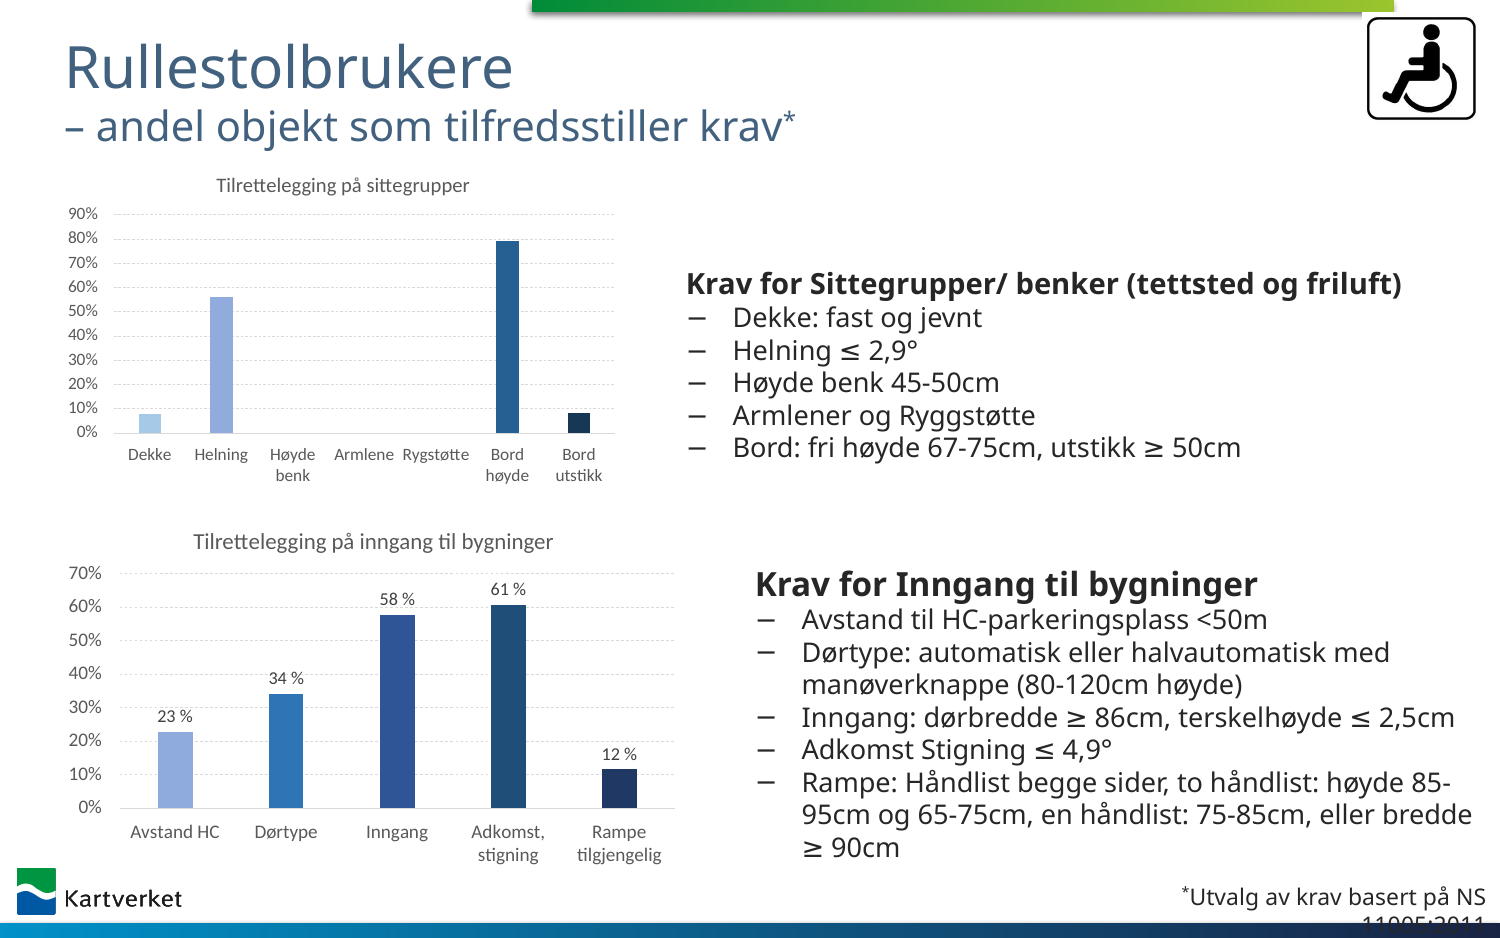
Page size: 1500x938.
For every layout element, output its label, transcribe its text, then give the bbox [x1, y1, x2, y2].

text_box Rullestolbrukere – andel objekt som tilfredsstiller krav* [49, 25, 1431, 158]
picture [62, 520, 686, 874]
text_box Krav for Inngang til bygninger Avstand til HC-parkeringsplass <50m Dørtype: automatisk eller halvautomatisk med manøverknappe (80-120cm høyde) Inngang: dørbredde ≥ 86cm, terskelhøyde ≤ 2,5cm Adkomst Stigning ≤ 4,9° Rampe: Håndlist begge sider, to håndlist: høyde 85-95cm og 65-75cm, en håndlist: 75-85cm, eller bredde ≥ 90cm [740, 555, 1491, 870]
picture [1362, 12, 1481, 126]
text_box *Utvalg av krav basert på NS 11005:2011 [1068, 873, 1500, 938]
picture [62, 166, 625, 492]
text_box Krav for Sittegrupper/ benker (tettsted og friluft) Dekke: fast og jevnt Helning ≤ 2,9° Høyde benk 45-50cm Armlener og Ryggstøtte Bord: fri høyde 67-75cm, utstikk ≥ 50cm [670, 258, 1418, 471]
